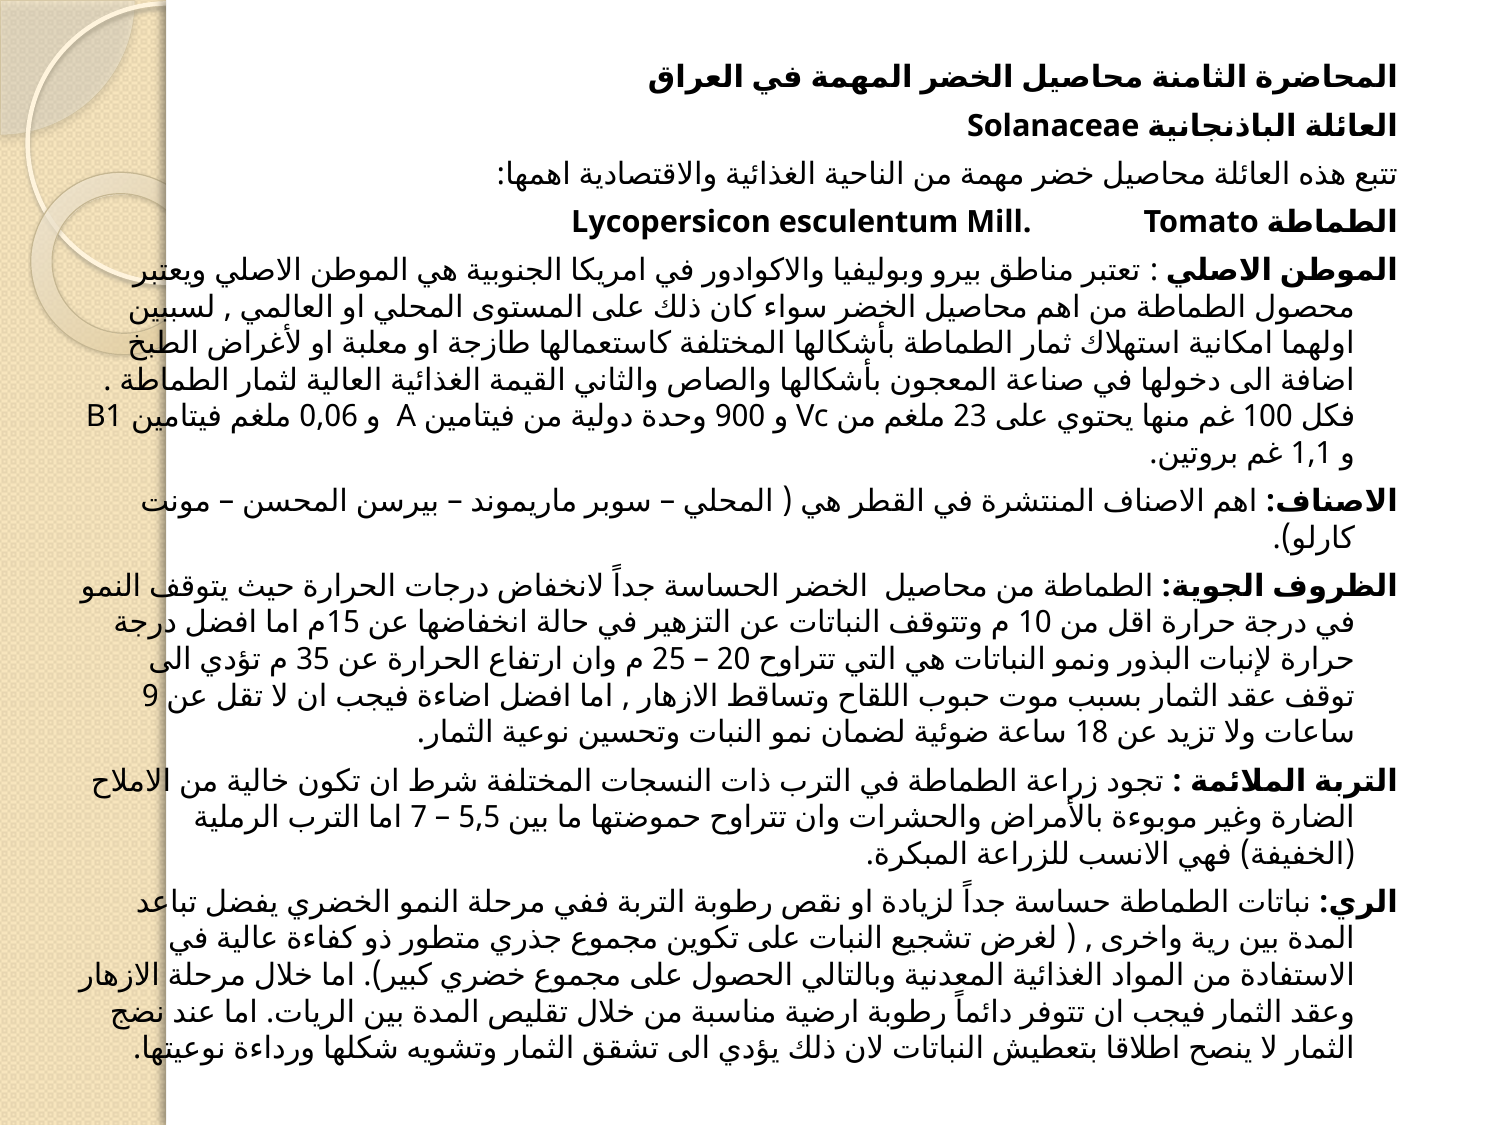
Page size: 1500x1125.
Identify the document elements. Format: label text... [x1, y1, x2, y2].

list المحاضرة الثامنة محاصيل الخضر المهمة في العراق العائلة الباذنجانية Solanaceae تتبع هذه العائلة محاصيل خضر مهمة من الناحية الغذائية والاقتصادية اهمها: الطماطة Lycopersicon esculentum Mill. Tomato الموطن الاصلي : تعتبر مناطق بيرو وبوليفيا والاكوادور في امريكا الجنوبية هي الموطن الاصلي ويعتبر محصول الطماطة من اهم محاصيل الخضر سواء كان ذلك على المستوى المحلي او العالمي , لسببين اولهما امكانية استهلاك ثمار الطماطة بأشكالها المختلفة كاستعمالها طازجة او معلبة او لأغراض الطبخ اضافة الى دخولها في صناعة المعجون بأشكالها والصاص والثاني القيمة الغذائية العالية لثمار الطماطة . فكل 100 غم منها يحتوي على 23 ملغم من Vc و 900 وحدة دولية من فيتامين A و 0,06 ملغم فيتامين B1 و 1,1 غم بروتين. الاصناف: اهم الاصناف المنتشرة في القطر هي ( المحلي – سوبر ماريموند – بيرسن المحسن – مونت كارلو). الظروف الجوية: الطماطة من محاصيل الخضر الحساسة جداً لانخفاض درجات الحرارة حيث يتوقف النمو في درجة حرارة اقل من 10 م وتتوقف النباتات عن التزهير في حالة انخفاضها عن 15م اما افضل درجة حرارة لإنبات البذور ونمو النباتات هي التي تتراوح 20 – 25 م وان ارتفاع الحرارة عن 35 م تؤدي الى توقف عقد الثمار بسبب موت حبوب اللقاح وتساقط الازهار , اما افضل اضاءة فيجب ان لا تقل عن 9 ساعات ولا تزيد عن 18 ساعة ضوئية لضمان نمو النبات وتحسين نوعية الثمار. التربة الملائمة : تجود زراعة الطماطة في الترب ذات النسجات المختلفة شرط ان تكون خالية من الاملاح الضارة وغير موبوءة بالأمراض والحشرات وان تتراوح حموضتها ما بين 5,5 – 7 اما الترب الرملية (الخفيفة) فهي الانسب للزراعة المبكرة. الري: نباتات الطماطة حساسة جداً لزيادة او نقص رطوبة التربة ففي مرحلة النمو الخضري يفضل تباعد المدة بين رية واخرى , ( لغرض تشجيع النبات على تكوين مجموع جذري متطور ذو كفاءة عالية في الاستفادة من المواد الغذائية المعدنية وبالتالي الحصول على مجموع خضري كبير). اما خلال مرحلة الازهار وعقد الثمار فيجب ان تتوفر دائماً رطوبة ارضية مناسبة من خلال تقليص المدة بين الريات. اما عند نضج الثمار لا ينصح اطلاقا بتعطيش النباتات لان ذلك يؤدي الى تشقق الثمار وتشويه شكلها ورداءة نوعيتها. [62, 50, 1425, 1075]
title [235, 45, 1466, 233]
